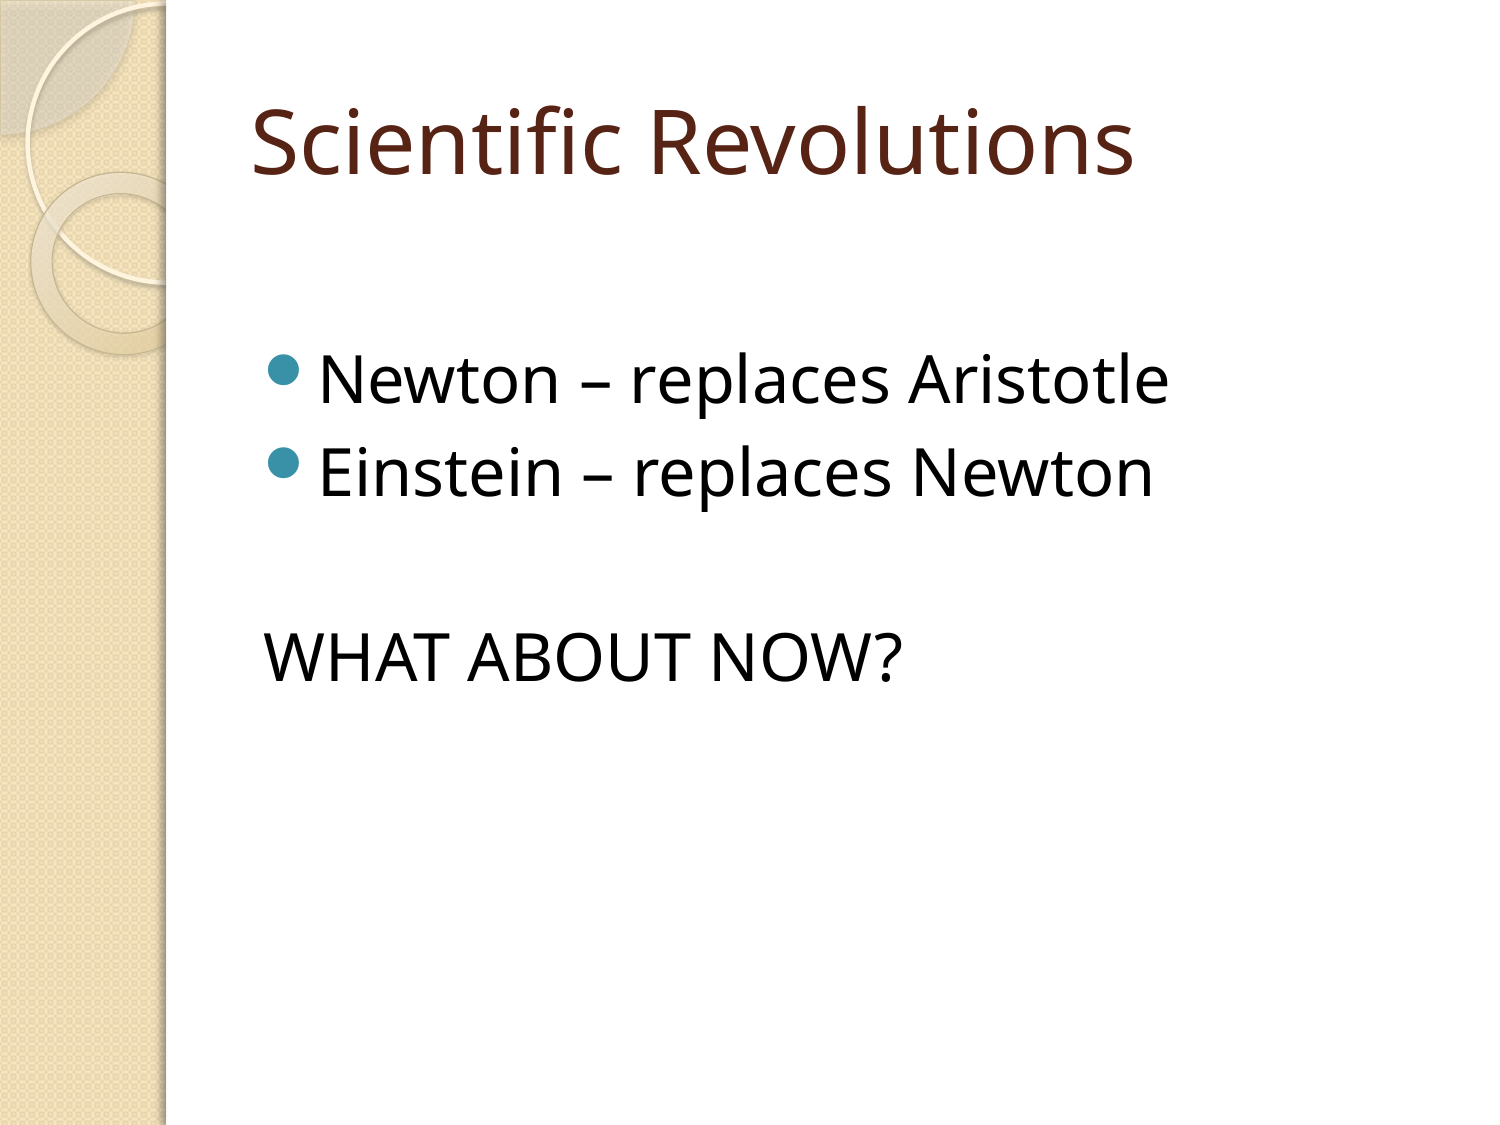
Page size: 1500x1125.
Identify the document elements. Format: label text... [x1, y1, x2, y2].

list Newton – replaces Aristotle Einstein – replaces Newton WHAT ABOUT NOW? [235, 237, 1466, 1025]
title Scientific Revolutions [235, 45, 1466, 233]
